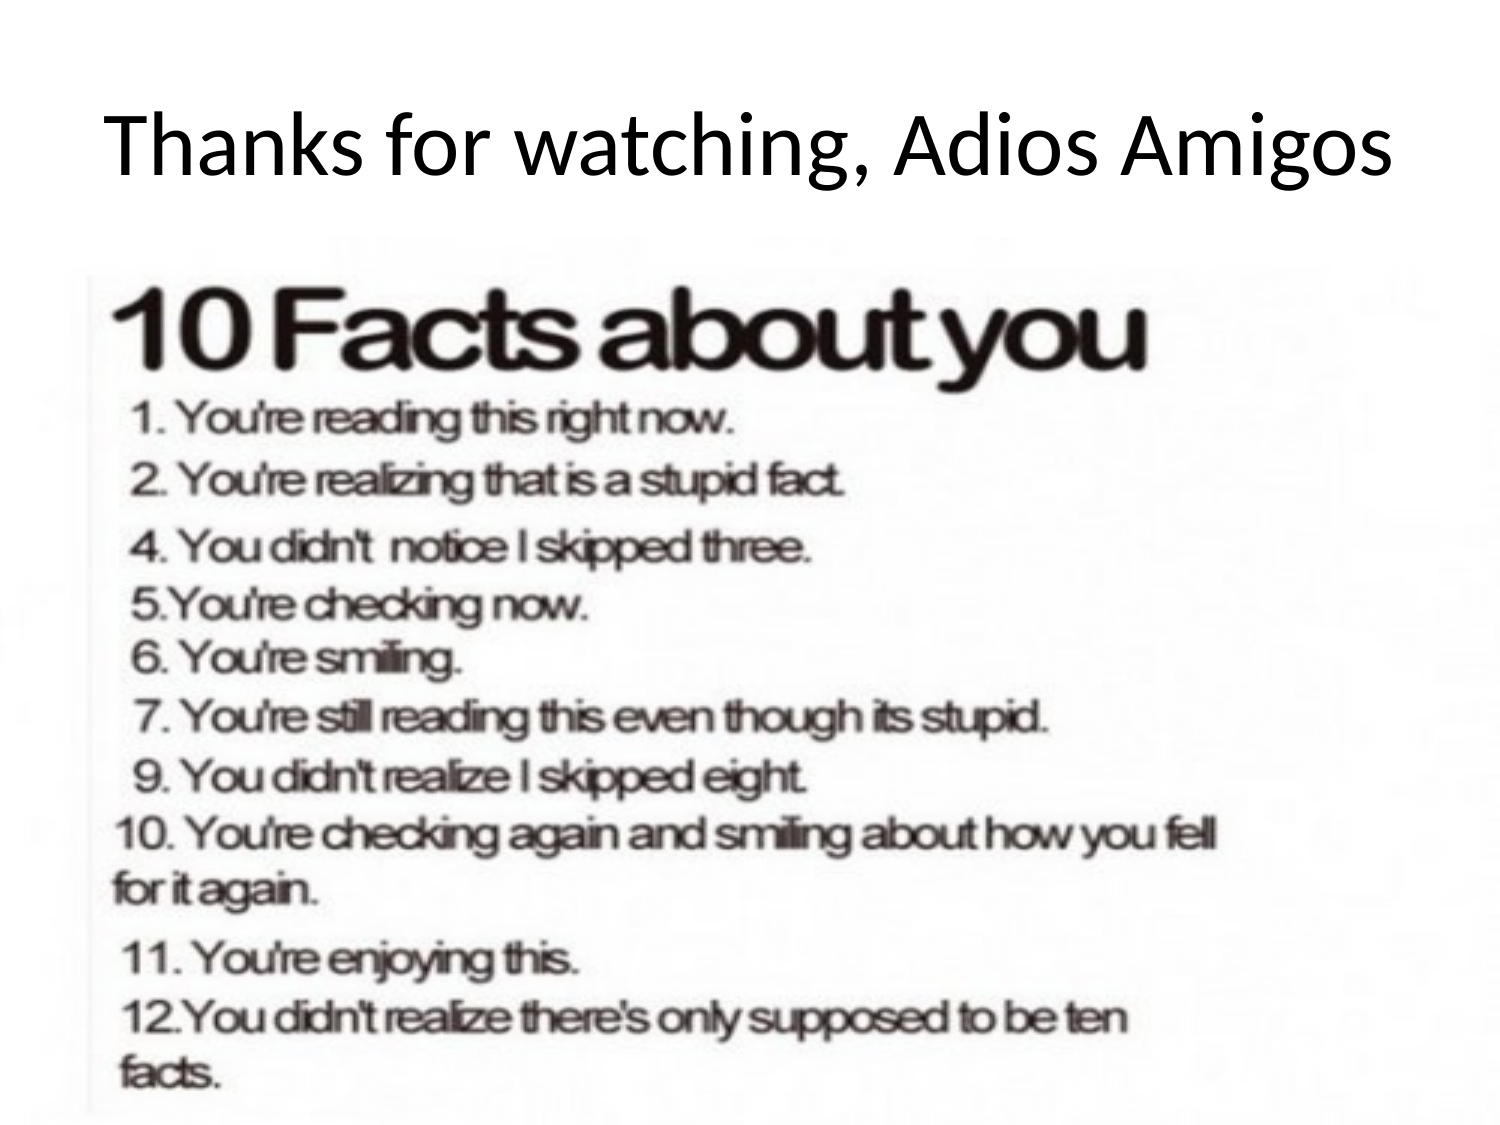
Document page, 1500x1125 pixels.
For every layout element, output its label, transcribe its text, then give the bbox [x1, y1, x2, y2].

picture [0, 236, 1500, 1125]
title Thanks for watching, Adios Amigos [75, 45, 1425, 233]
